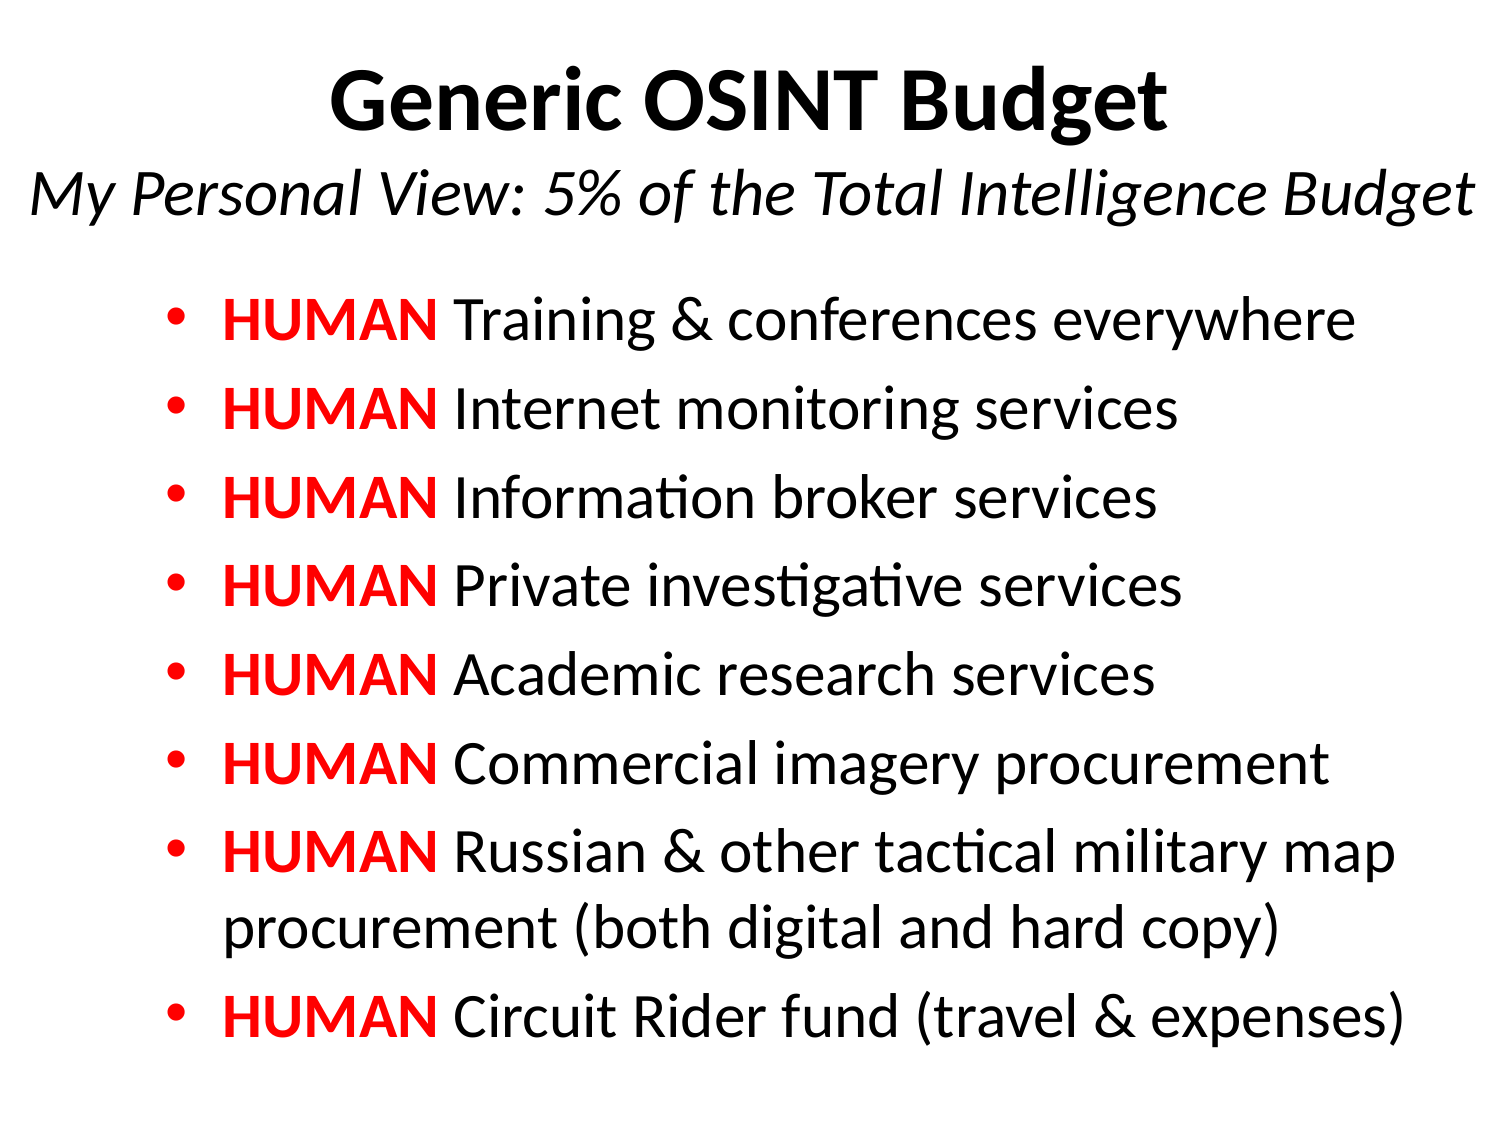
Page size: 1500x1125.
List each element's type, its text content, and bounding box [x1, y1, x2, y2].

list HUMAN Training & conferences everywhere HUMAN Internet monitoring services HUMAN Information broker services HUMAN Private investigative services HUMAN Academic research services HUMAN Commercial imagery procurement HUMAN Russian & other tactical military map procurement (both digital and hard copy) HUMAN Circuit Rider fund (travel & expenses) [150, 270, 1425, 1075]
text_box My Personal View: 5% of the Total Intelligence Budget [13, 141, 1492, 237]
title Generic OSINT Budget [75, 0, 1425, 141]
